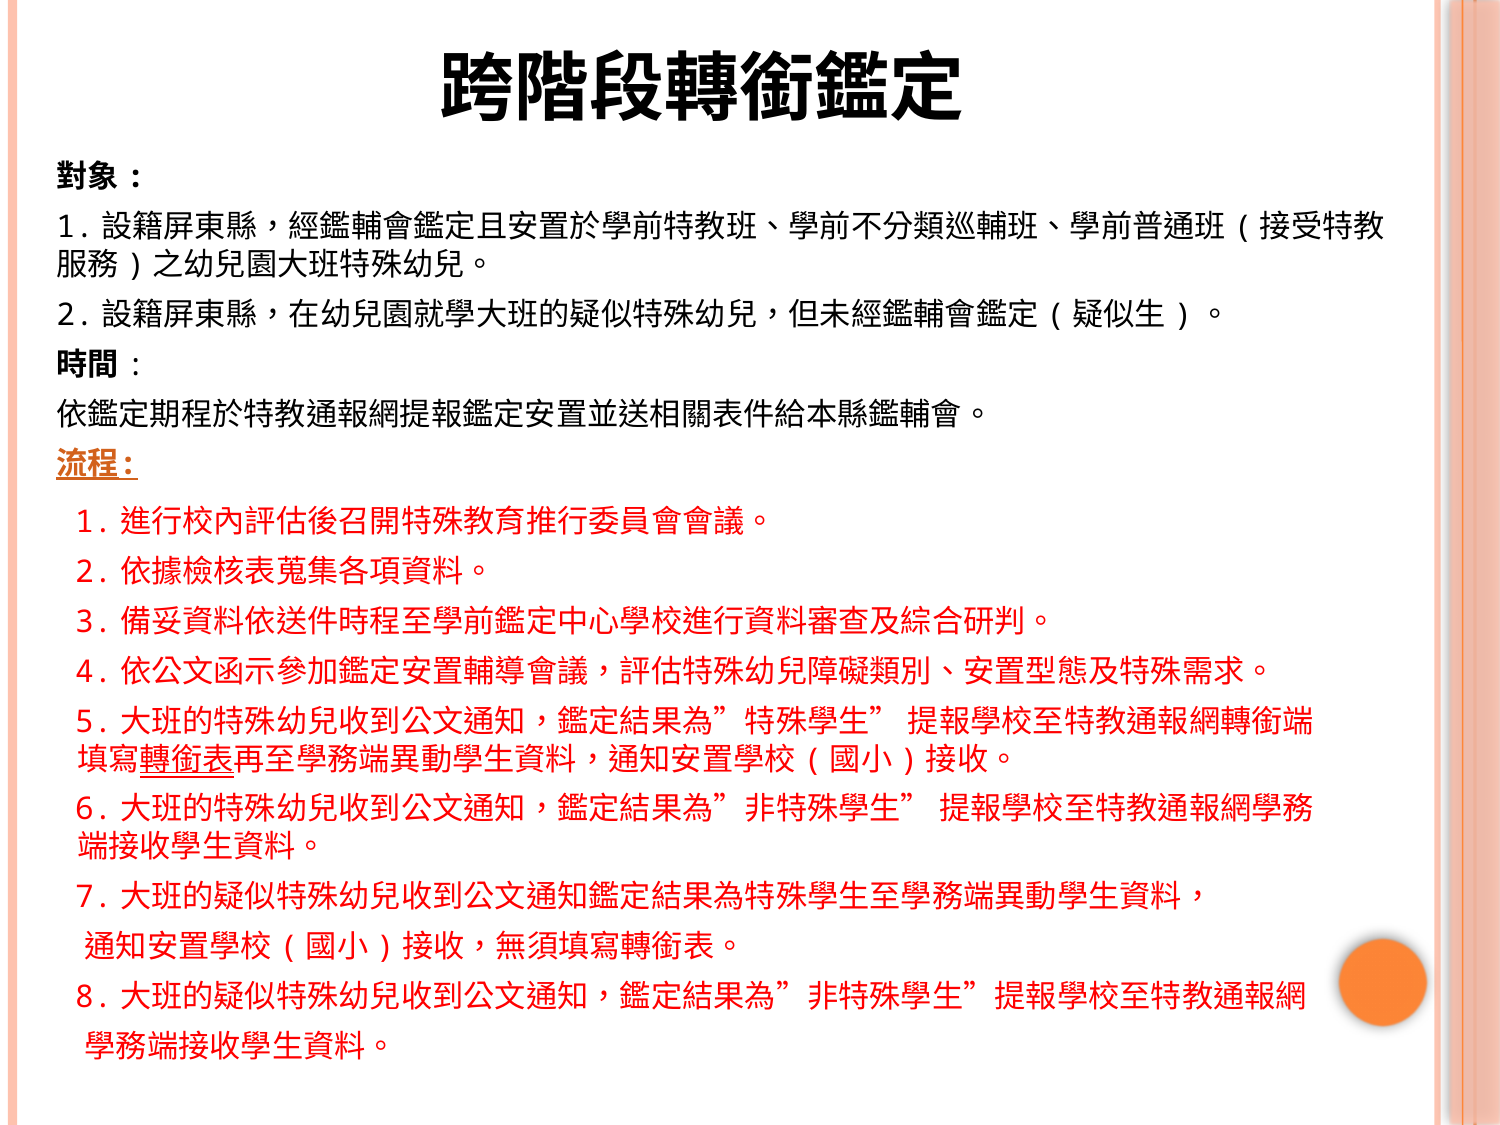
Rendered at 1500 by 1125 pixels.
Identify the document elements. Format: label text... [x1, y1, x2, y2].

title 跨階段轉銜鑑定 [75, 45, 1329, 138]
list 對象: 1.設籍屏東縣，經鑑輔會鑑定且安置於學前特教班、學前不分類巡輔班、學前普通班(接受特教服務)之幼兒園大班特殊幼兒。 2.設籍屏東縣，在幼兒園就學大班的疑似特殊幼兒，但未經鑑輔會鑑定(疑似生)。 時間: 依鑑定期程於特教通報網提報鑑定安置並送相關表件給本縣鑑輔會。 流程: 1.進行校內評估後召開特殊教育推行委員會會議。 2.依據檢核表蒐集各項資料。 3.備妥資料依送件時程至學前鑑定中心學校進行資料審查及綜合研判。 4.依公文函示參加鑑定安置輔導會議，評估特殊幼兒障礙類別、安置型態及特殊需求。 5.大班的特殊幼兒收到公文通知，鑑定結果為”特殊學生” 提報學校至特教通報網轉銜端 填寫轉銜表再至學務端異動學生資料，通知安置學校(國小)接收。 6.大班的特殊幼兒收到公文通知，鑑定結果為”非特殊學生” 提報學校至特教通報網學務 端接收學生資料。 7.大班的疑似特殊幼兒收到公文通知鑑定結果為特殊學生至學務端異動學生資料， 通知安置學校(國小)接收，無須填寫轉銜表。 8.大班的疑似特殊幼兒收到公文通知，鑑定結果為”非特殊學生”提報學校至特教通報網 學務端接收學生資料。 [41, 149, 1424, 1062]
